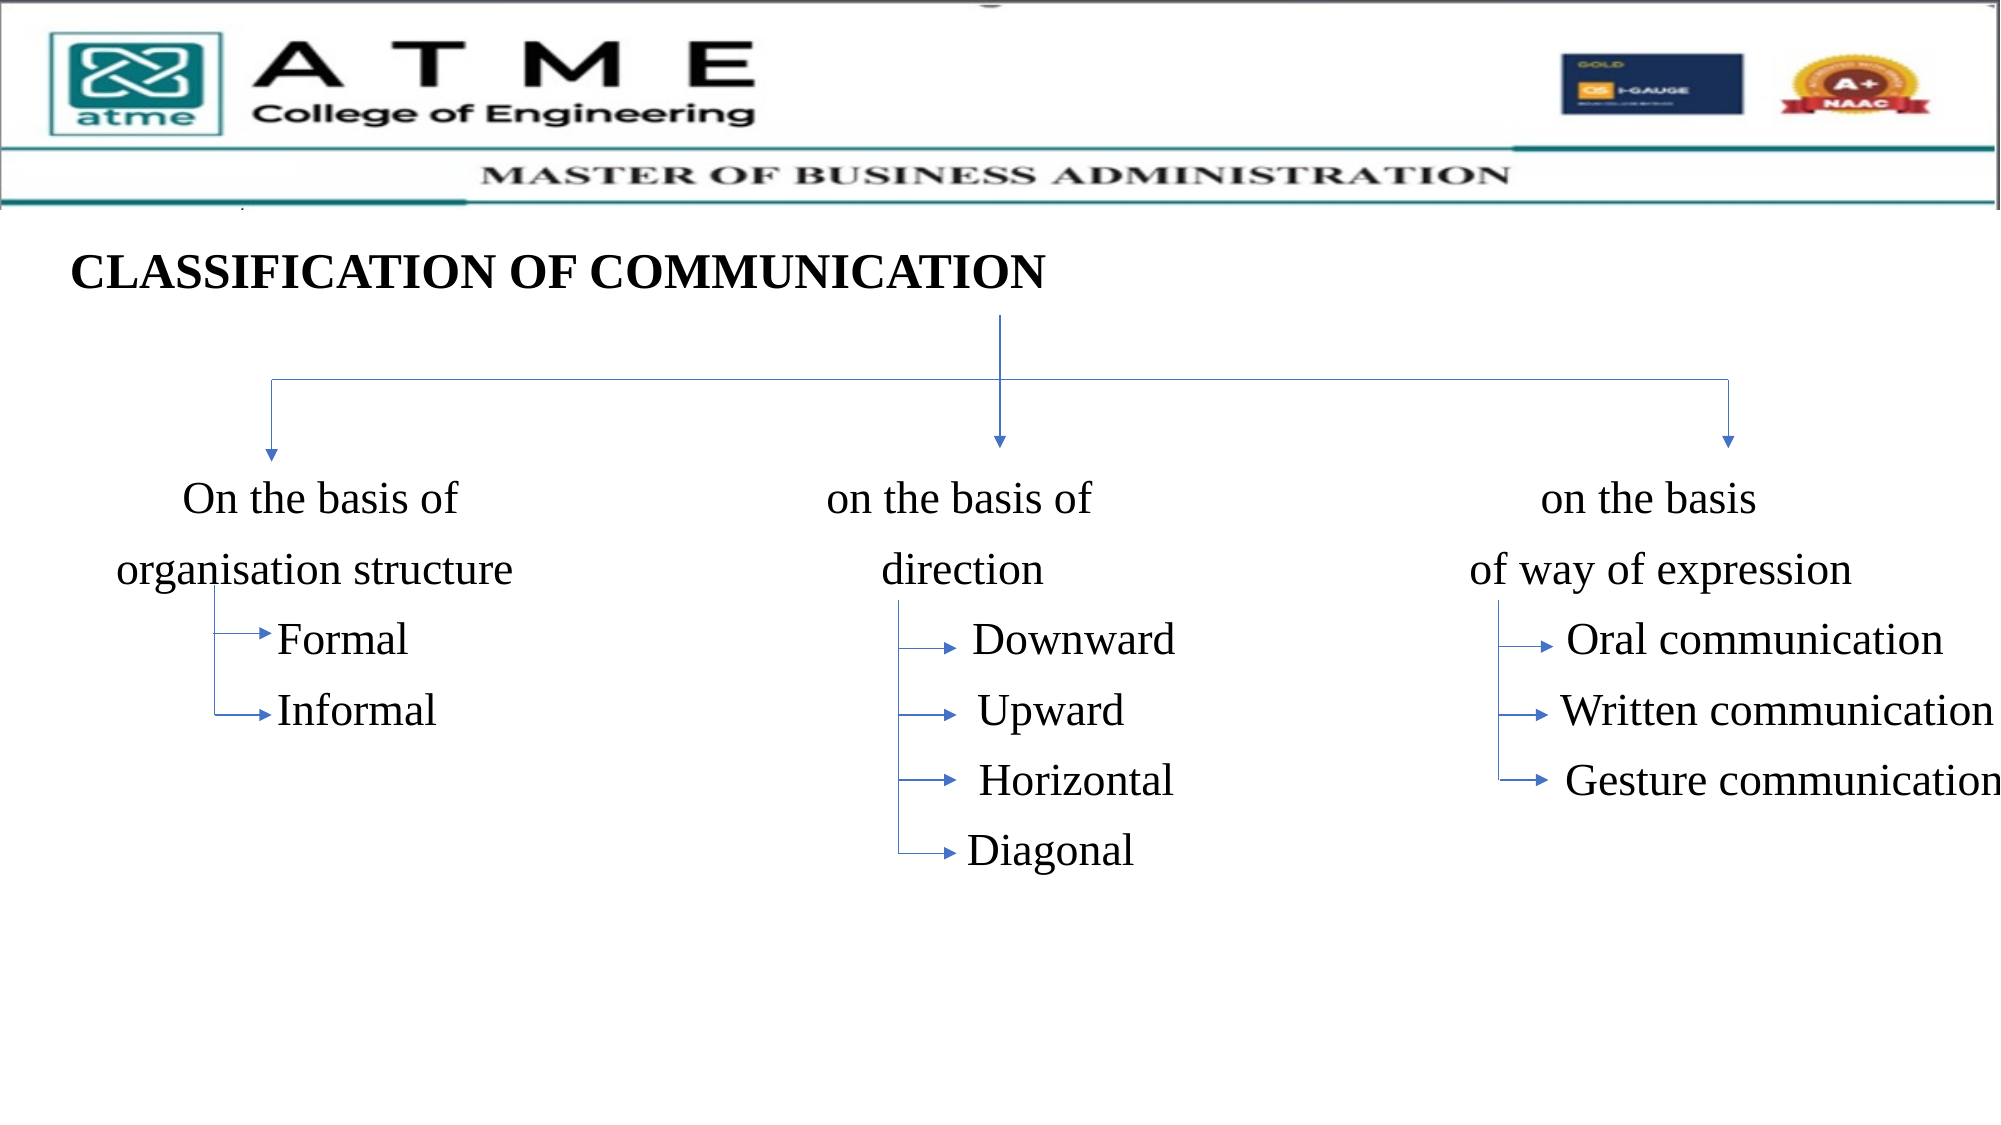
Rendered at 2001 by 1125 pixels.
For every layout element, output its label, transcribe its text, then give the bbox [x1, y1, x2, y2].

list CLASSIFICATION OF COMMUNICATION On the basis of on the basis of on the basis organisation structure direction of way of expression Formal Downward Oral communication Informal Upward Written communication Horizontal Gesture communication Diagonal [54, 238, 2000, 1059]
picture [0, 0, 2000, 210]
